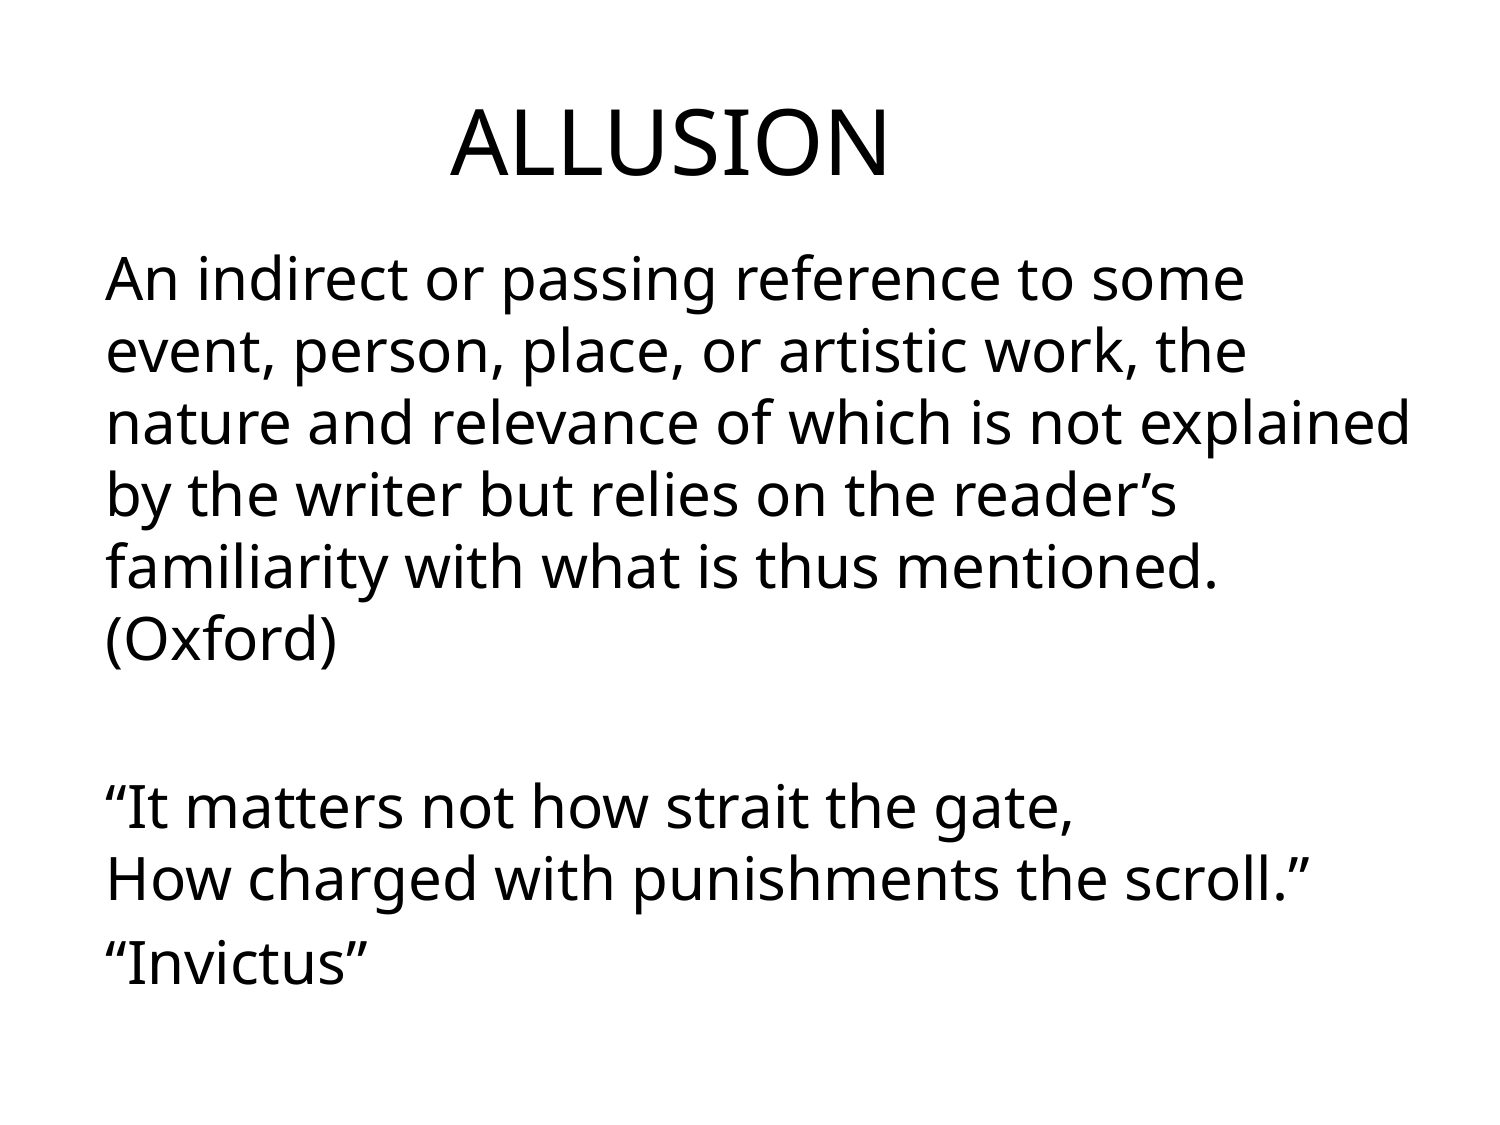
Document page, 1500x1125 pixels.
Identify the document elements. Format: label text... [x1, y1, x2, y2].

title ALLUSION [0, 45, 1350, 233]
list An indirect or passing reference to some event, person, place, or artistic work, the nature and relevance of which is not explained by the writer but relies on the reader’s familiarity with what is thus mentioned. (Oxford) “It matters not how strait the gate, How charged with punishments the scroll.” “Invictus” [90, 232, 1441, 1005]
